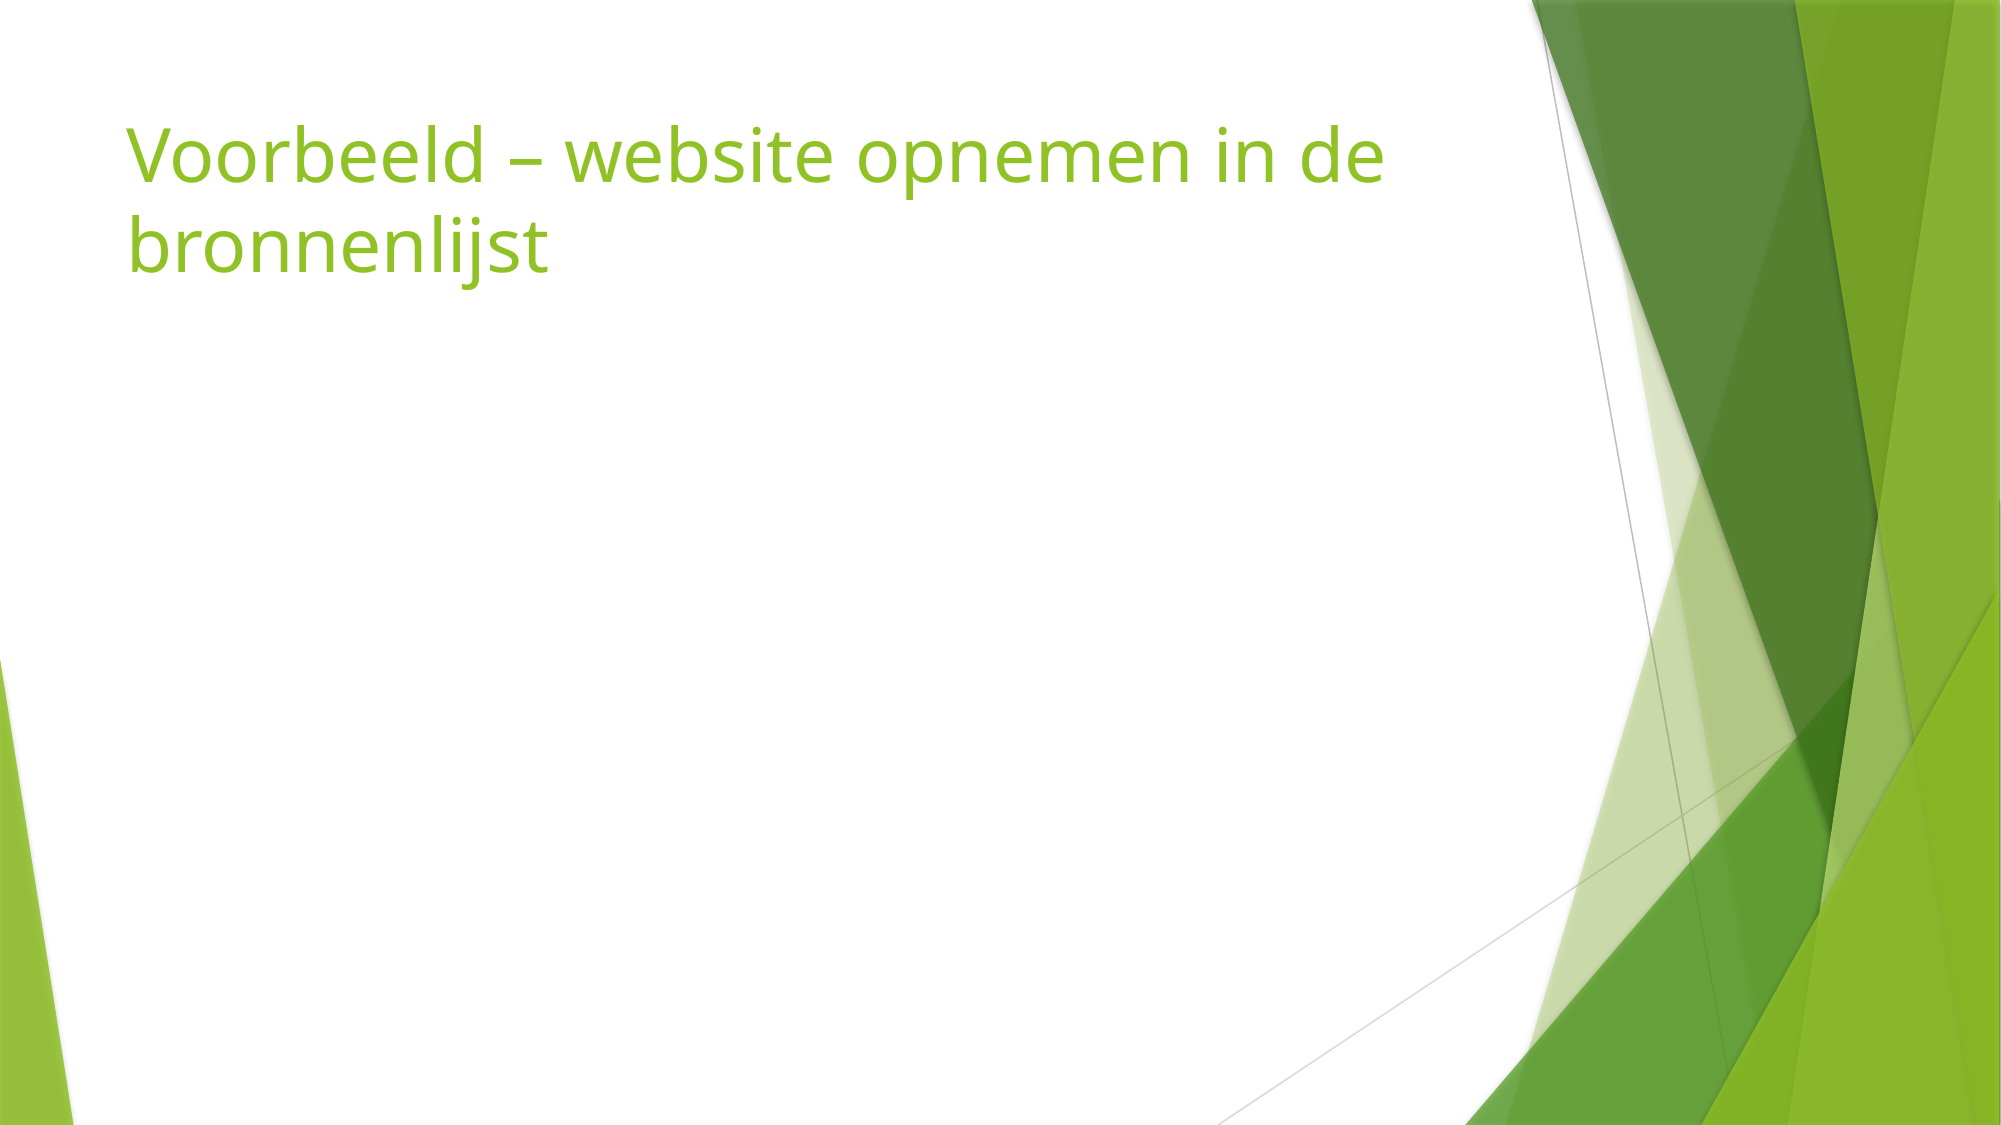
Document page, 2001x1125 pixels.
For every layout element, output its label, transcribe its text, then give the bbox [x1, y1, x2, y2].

title Voorbeeld – website opnemen in de bronnenlijst [111, 99, 1522, 317]
